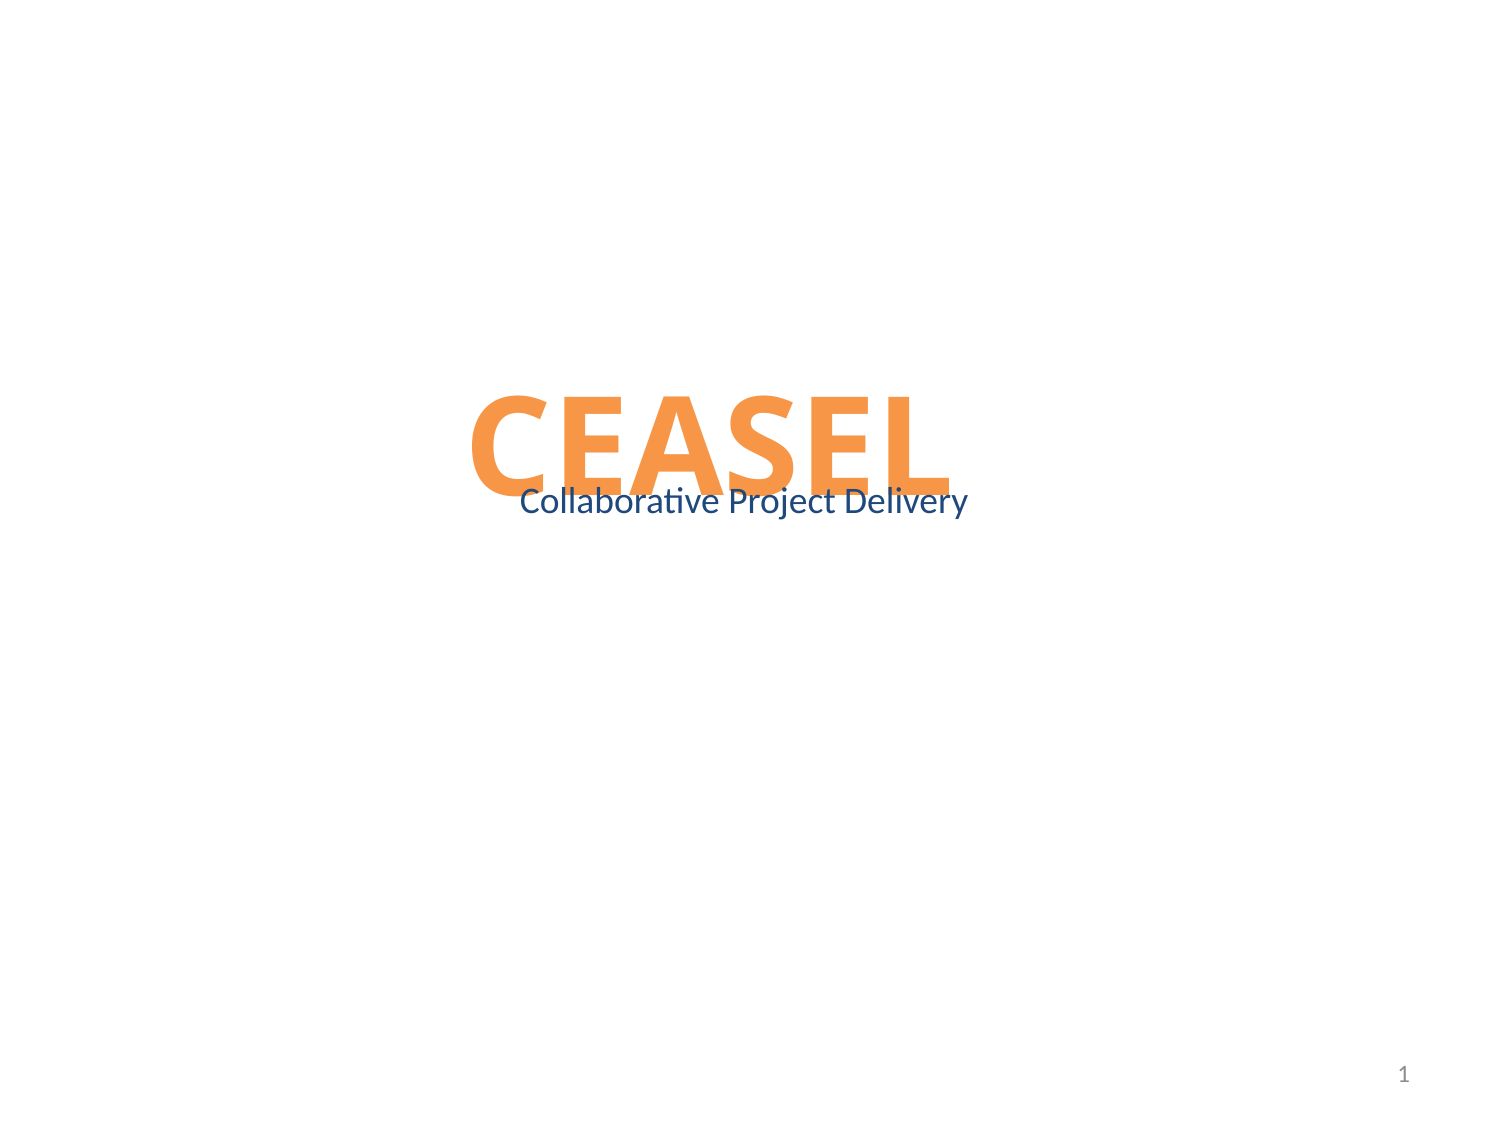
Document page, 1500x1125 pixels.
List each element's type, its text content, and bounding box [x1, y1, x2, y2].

text_box Collaborative Project Delivery [505, 468, 984, 529]
text_box CEASEL [449, 350, 1213, 531]
slide_number 1 [1074, 1042, 1425, 1103]
